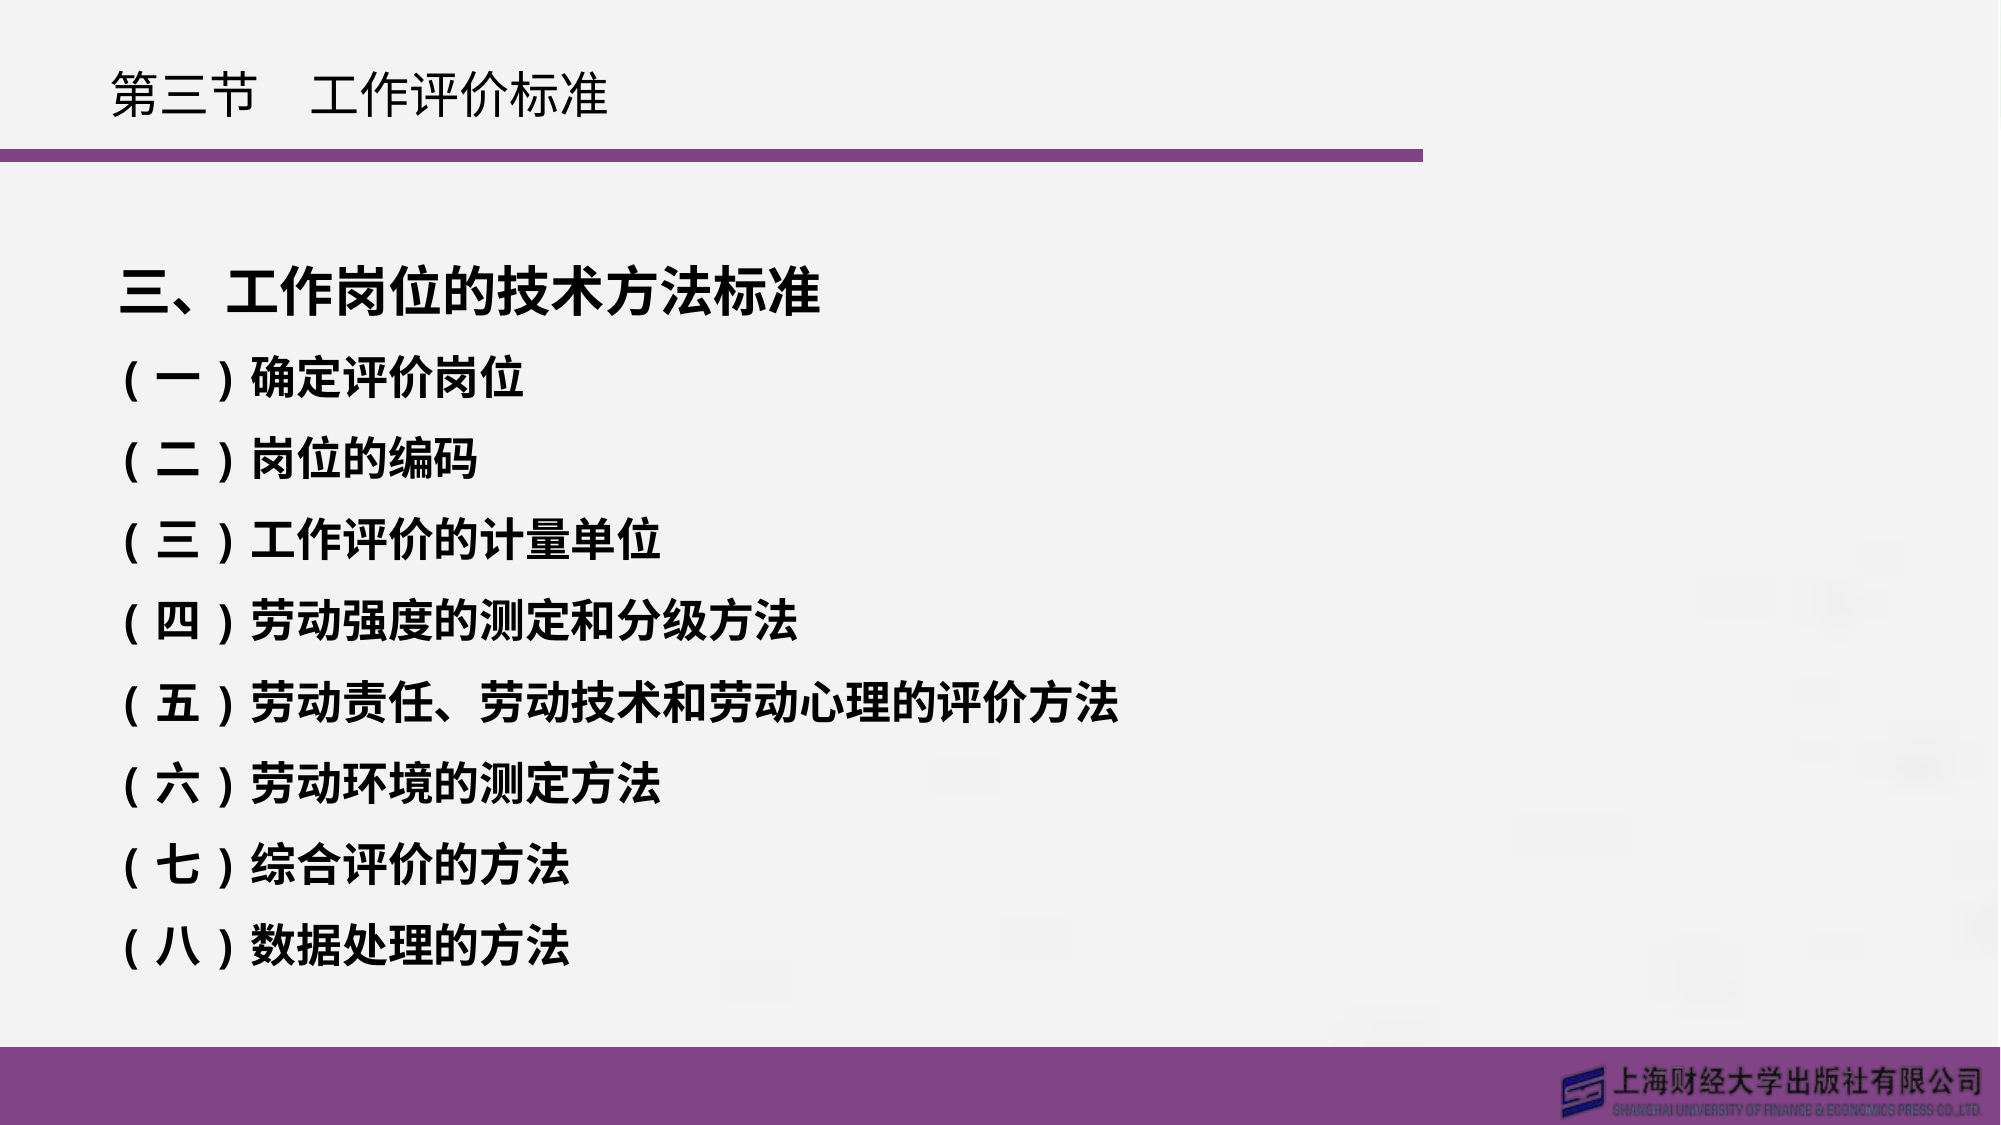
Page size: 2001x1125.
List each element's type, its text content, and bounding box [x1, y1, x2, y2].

picture [0, 0, 2001, 1125]
list 三、工作岗位的技术方法标准 (一)确定评价岗位 (二)岗位的编码 (三)工作评价的计量单位 (四)劳动强度的测定和分级方法 (五)劳动责任、劳动技术和劳动心理的评价方法 (六)劳动环境的测定方法 (七)综合评价的方法 (八)数据处理的方法 [102, 233, 1898, 1032]
title 第三节 工作评价标准 [94, 42, 1451, 146]
